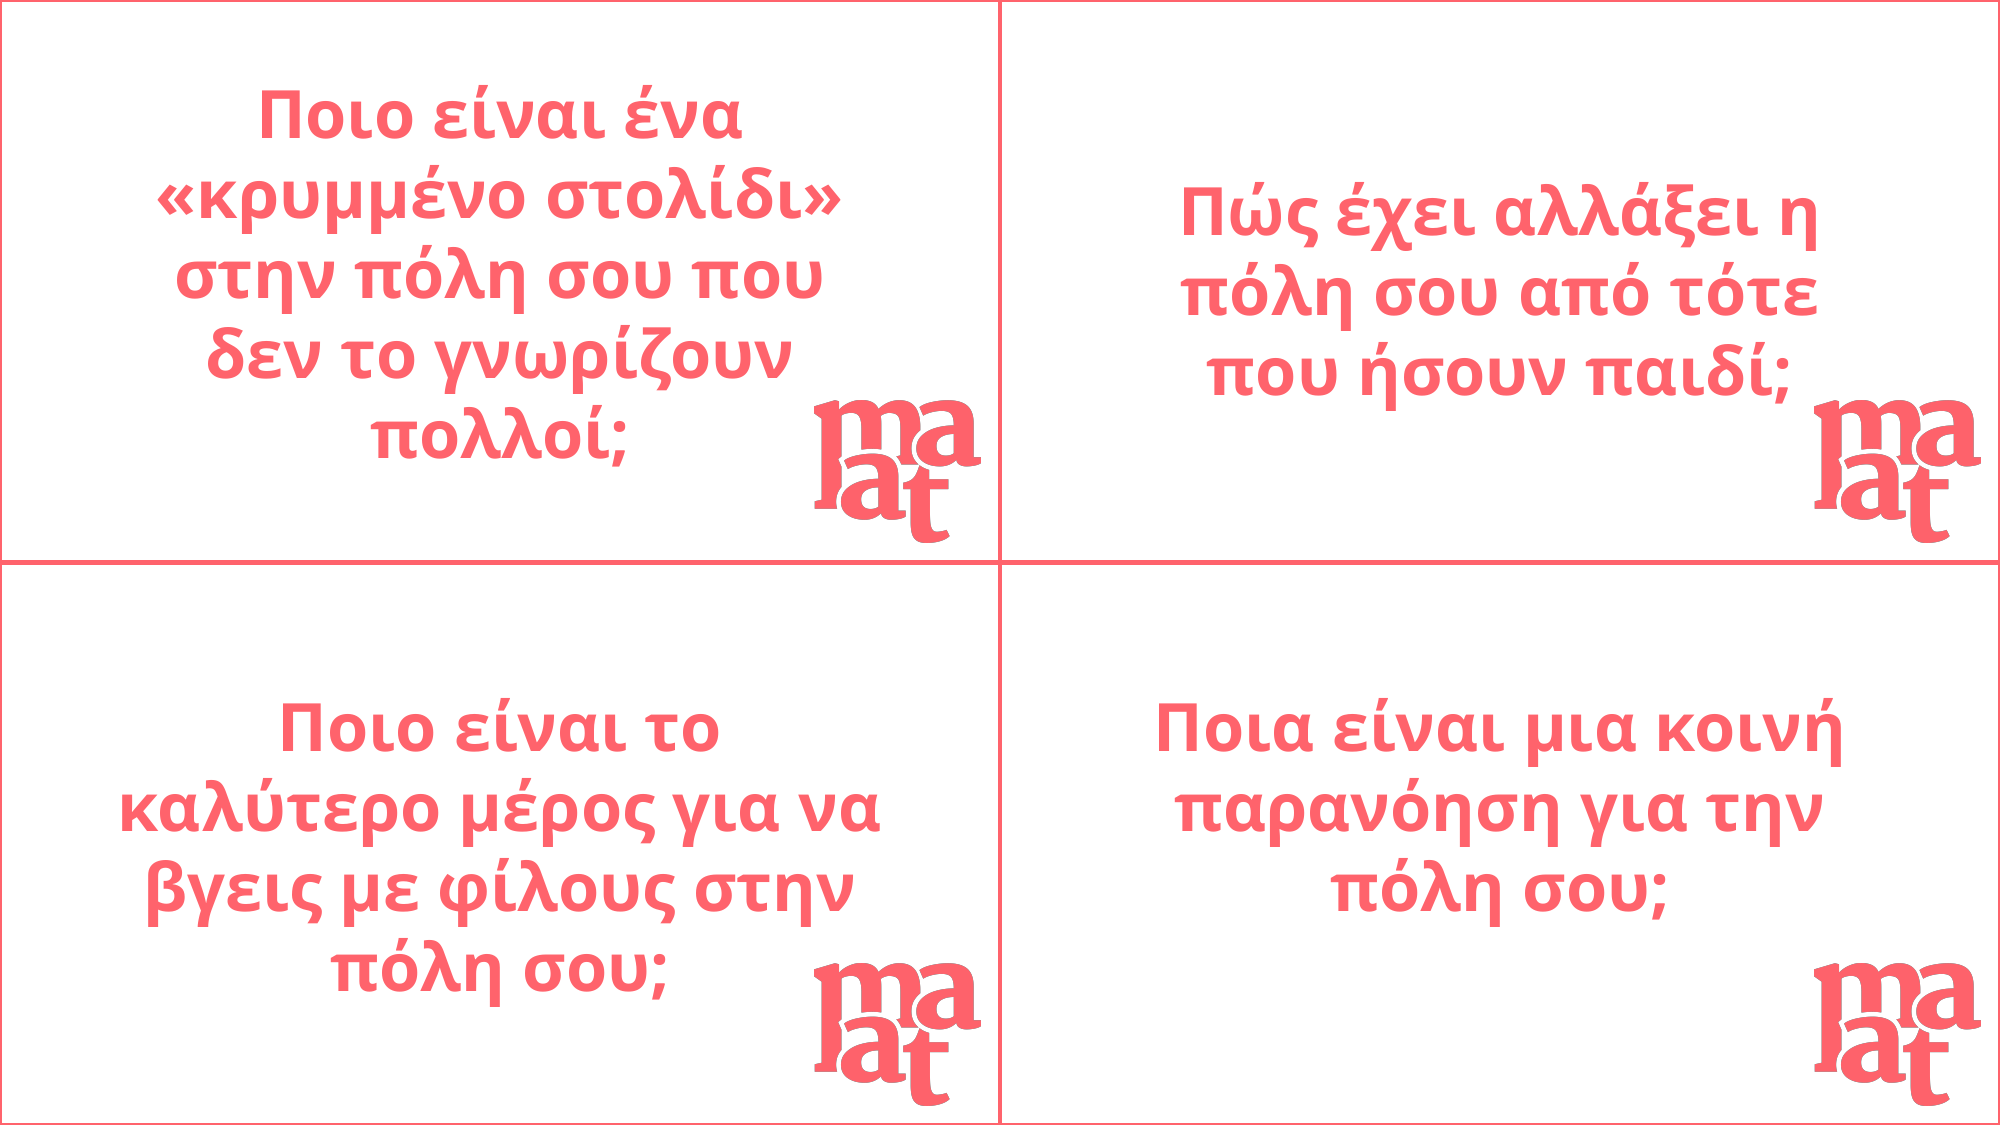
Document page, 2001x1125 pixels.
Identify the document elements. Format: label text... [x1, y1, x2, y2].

text_box Ποια είναι μια κοινή παρανόηση για την πόλη σου; [1102, 676, 1898, 932]
text_box [999, 0, 2000, 562]
picture [814, 400, 981, 544]
text_box Ποιο είναι ένα «κρυμμένο στολίδι» στην πόλη σου που δεν το γνωρίζουν πολλοί; [102, 64, 898, 480]
text_box [0, 562, 999, 1125]
text_box Ποιο είναι το καλύτερο μέρος για να βγεις με φίλους στην πόλη σου; [102, 676, 898, 1012]
text_box Πώς έχει αλλάξει η πόλη σου από τότε που ήσουν παιδί; [1102, 161, 1898, 417]
text_box [999, 562, 2000, 1125]
picture [1814, 962, 1981, 1106]
picture [814, 962, 981, 1106]
picture [1814, 400, 1981, 544]
text_box [0, 0, 999, 562]
